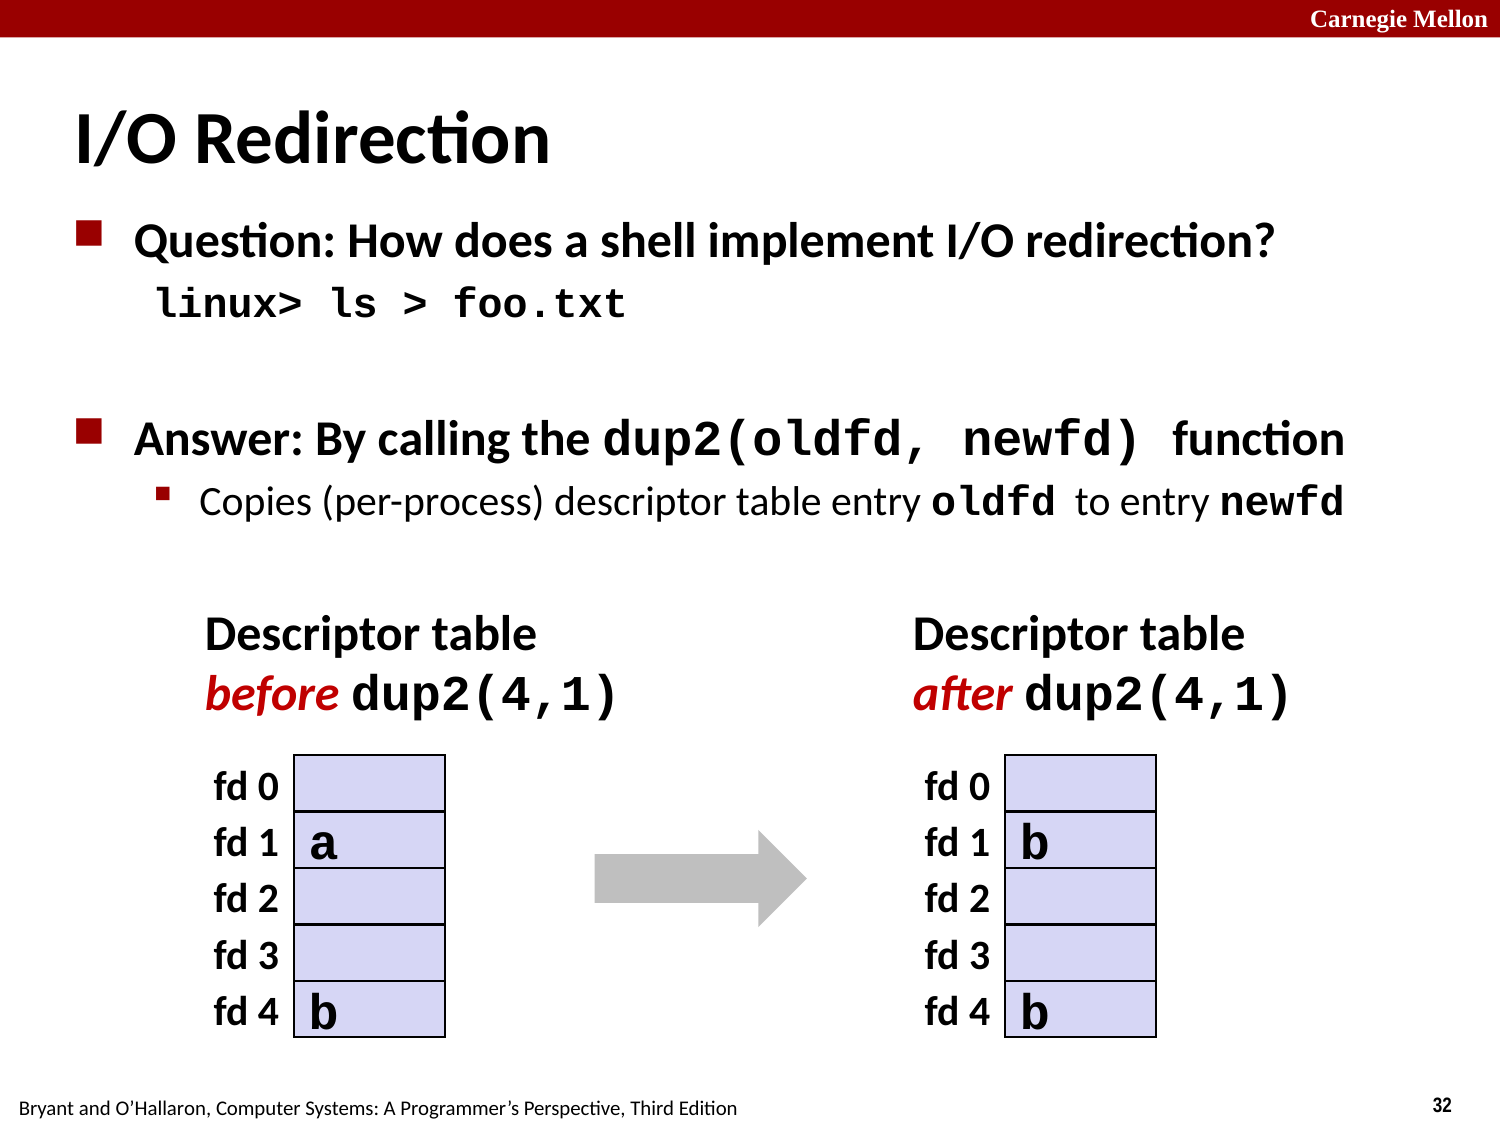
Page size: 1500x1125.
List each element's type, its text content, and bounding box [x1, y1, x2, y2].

title I/O Redirection [59, 71, 1306, 197]
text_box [594, 592, 1312, 1038]
text_box Descriptor table before dup2(4,1) [189, 593, 591, 728]
list Question: How does a shell implement I/O redirection? linux> ls > foo.txt Answer: By calling the dup2(oldfd, newfd) function Copies (per-process) descriptor table entry oldfd to entry newfd [62, 199, 1426, 513]
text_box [142, 754, 445, 1038]
